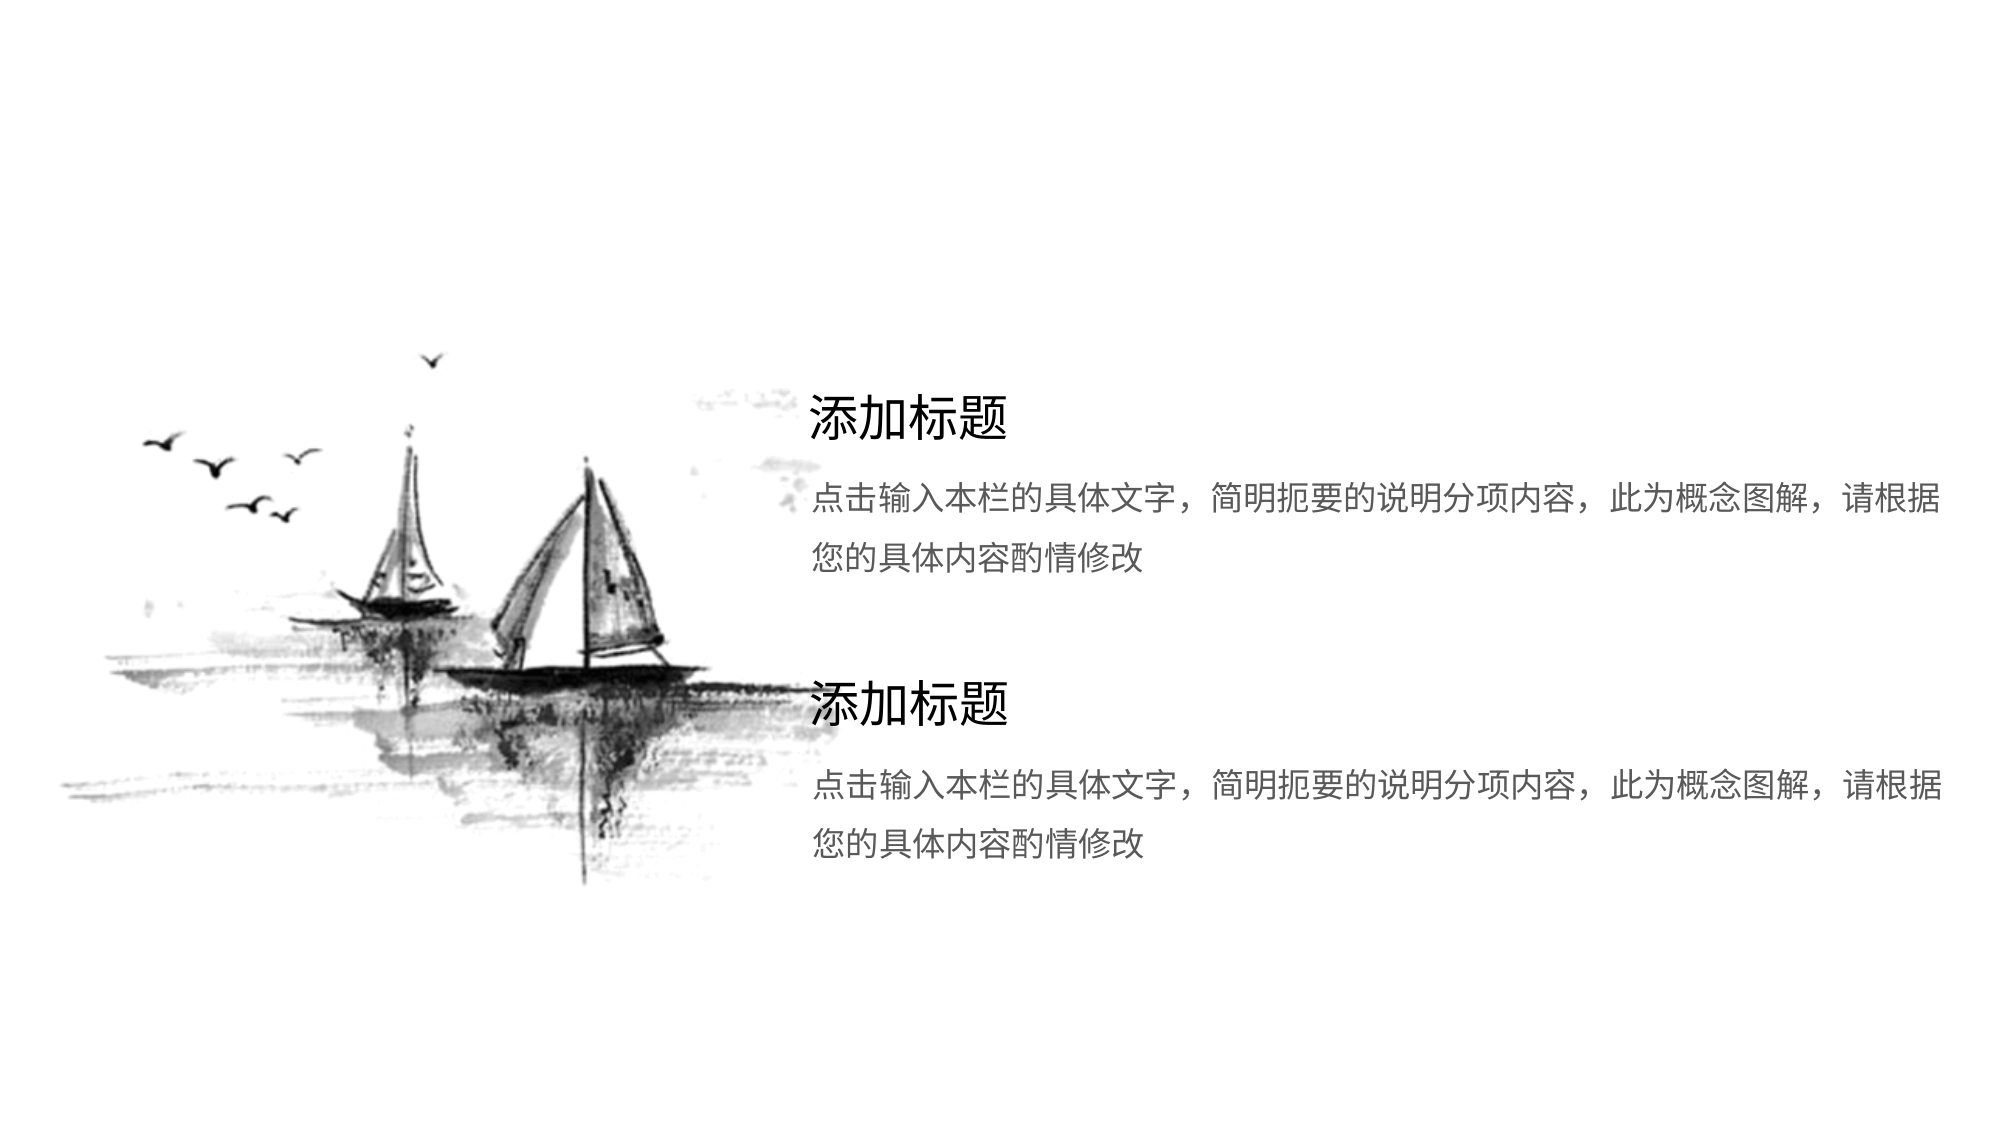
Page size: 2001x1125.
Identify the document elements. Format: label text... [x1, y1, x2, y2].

text_box 点击输入本栏的具体文字，简明扼要的说明分项内容，此为概念图解，请根据您的具体内容酌情修改 [845, 450, 1958, 625]
text_box 点击输入本栏的具体文字，简明扼要的说明分项内容，此为概念图解，请根据您的具体内容酌情修改 [845, 736, 1960, 911]
text_box 添加标题 [845, 664, 1693, 736]
text_box 添加标题 [845, 378, 1692, 450]
picture [56, 345, 845, 914]
